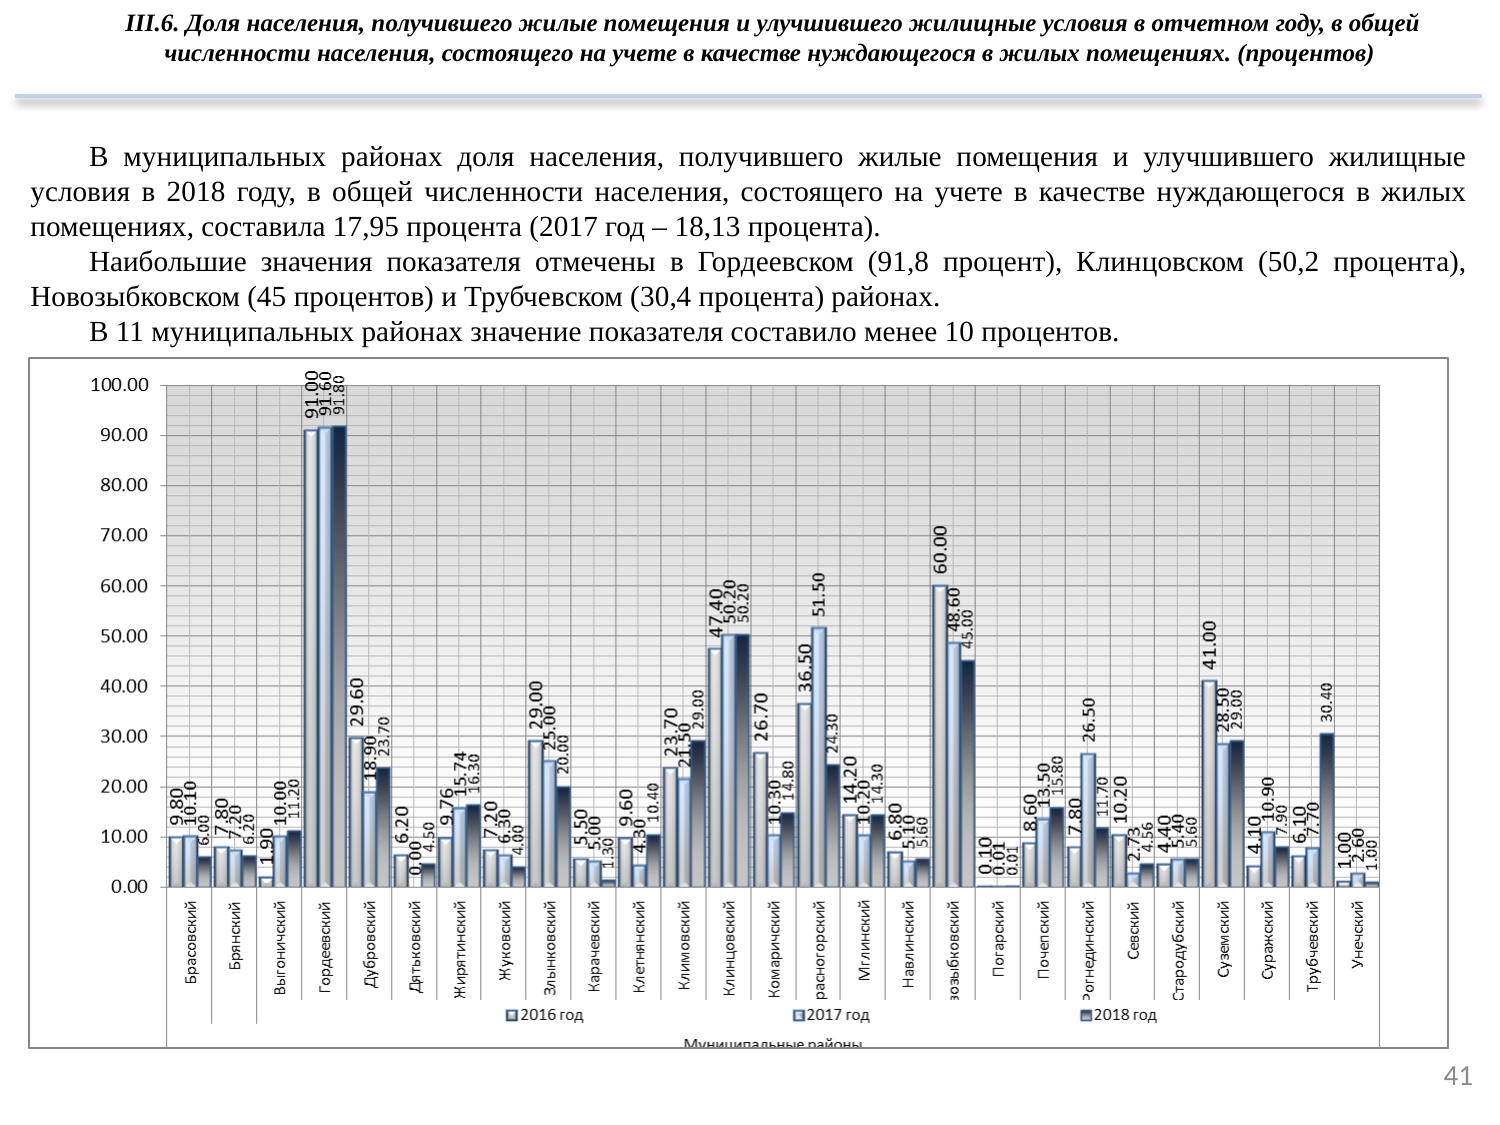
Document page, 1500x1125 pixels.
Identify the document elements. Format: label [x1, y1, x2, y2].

slide_number [1399, 1034, 1488, 1113]
text_box [52, 0, 1494, 74]
text_box [15, 130, 1483, 1056]
